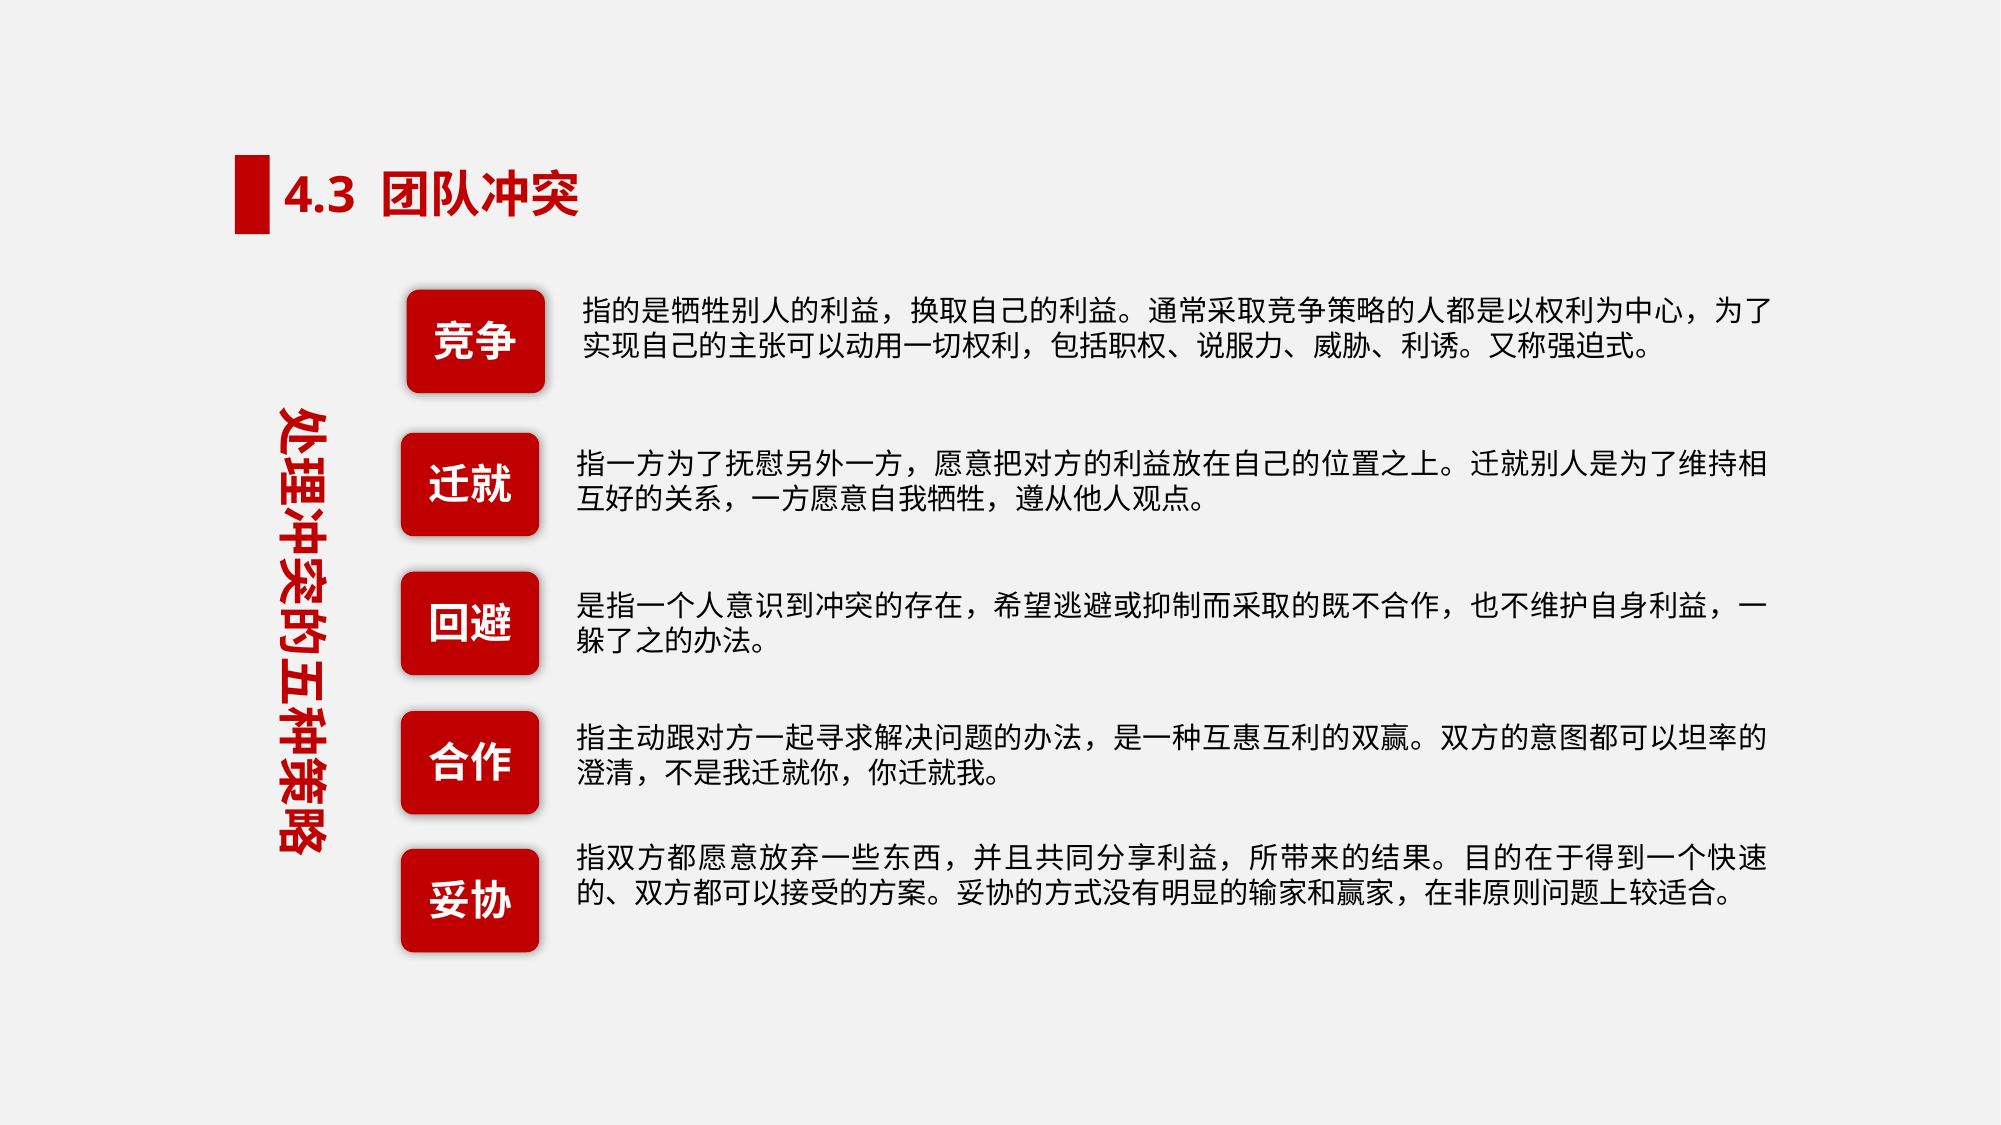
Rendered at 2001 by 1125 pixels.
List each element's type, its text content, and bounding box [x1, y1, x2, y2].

text_box 指主动跟对方一起寻求解决问题的办法，是一种互惠互利的双赢。双方的意图都可以坦率的澄清，不是我迁就你，你迁就我。 [561, 712, 1783, 798]
text_box 4.3 团队冲突 [270, 155, 1038, 230]
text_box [401, 433, 539, 536]
text_box 处理冲突的五种策略 [251, 358, 342, 905]
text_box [407, 290, 545, 393]
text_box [401, 711, 539, 814]
text_box 指的是牺牲别人的利益，换取自己的利益。通常采取竞争策略的人都是以权利为中心，为了实现自己的主张可以动用一切权利，包括职权、说服力、威胁、利诱。又称强迫式。 [567, 284, 1789, 370]
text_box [401, 849, 539, 952]
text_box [401, 572, 539, 675]
text_box 指双方都愿意放弃一些东西，并且共同分享利益，所带来的结果。目的在于得到一个快速的、双方都可以接受的方案。妥协的方式没有明显的输家和赢家，在非原则问题上较适合。 [561, 832, 1783, 917]
text_box [234, 155, 270, 235]
text_box 是指一个人意识到冲突的存在，希望逃避或抑制而采取的既不合作，也不维护自身利益，一躲了之的办法。 [561, 579, 1783, 665]
text_box 指一方为了抚慰另外一方，愿意把对方的利益放在自己的位置之上。迁就别人是为了维持相互好的关系，一方愿意自我牺牲，遵从他人观点。 [561, 438, 1783, 523]
